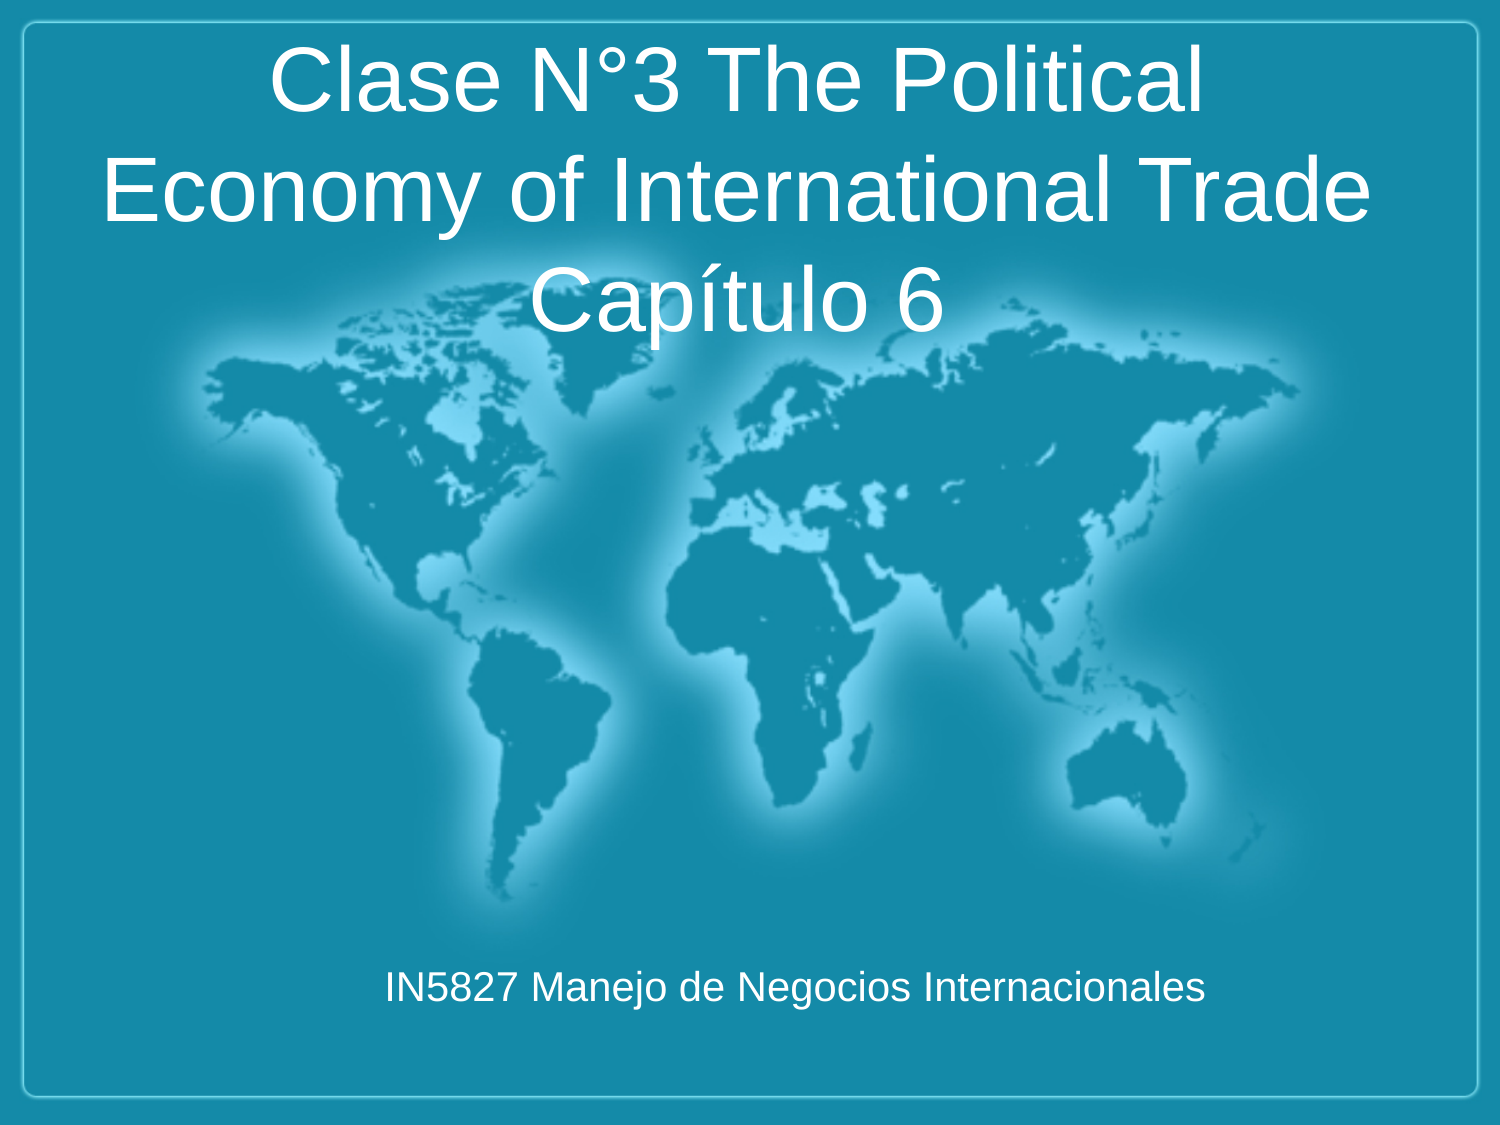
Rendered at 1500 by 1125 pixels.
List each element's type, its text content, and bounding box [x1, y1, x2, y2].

picture [0, 0, 1500, 1125]
title Clase N°3 The Political Economy of International Trade Capítulo 6 [64, 42, 1412, 327]
subtitle IN5827 Manejo de Negocios Internacionales [312, 952, 1279, 1035]
